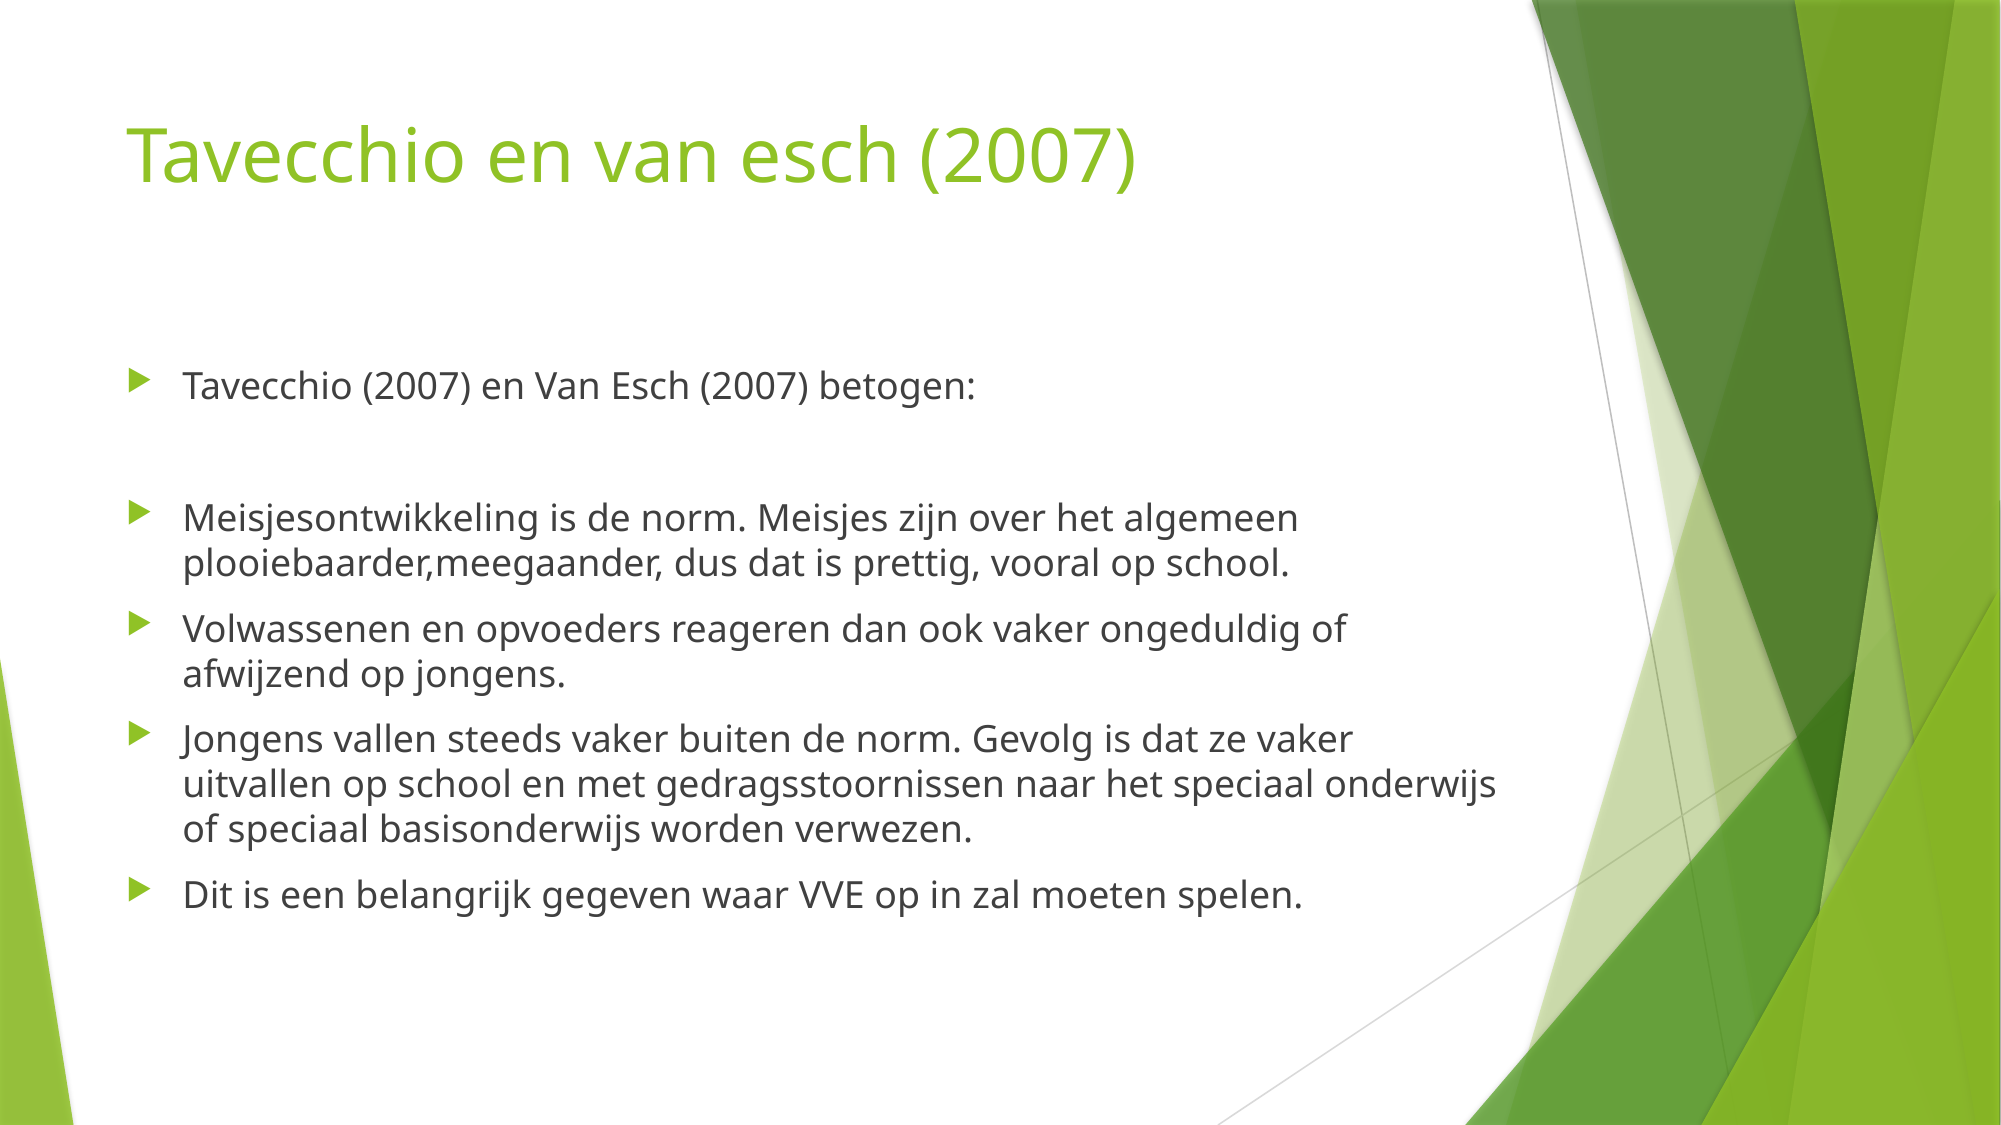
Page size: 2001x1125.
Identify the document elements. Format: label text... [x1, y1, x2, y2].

title Tavecchio en van esch (2007) [111, 99, 1522, 317]
list Tavecchio (2007) en Van Esch (2007) betogen: Meisjesontwikkeling is de norm. Meisjes zijn over het algemeen plooiebaarder,meegaander, dus dat is prettig, vooral op school. Volwassenen en opvoeders reageren dan ook vaker ongeduldig of afwijzend op jongens. Jongens vallen steeds vaker buiten de norm. Gevolg is dat ze vaker uitvallen op school en met gedragsstoornissen naar het speciaal onderwijs of speciaal basisonderwijs worden verwezen. Dit is een belangrijk gegeven waar VVE op in zal moeten spelen. [111, 354, 1522, 992]
